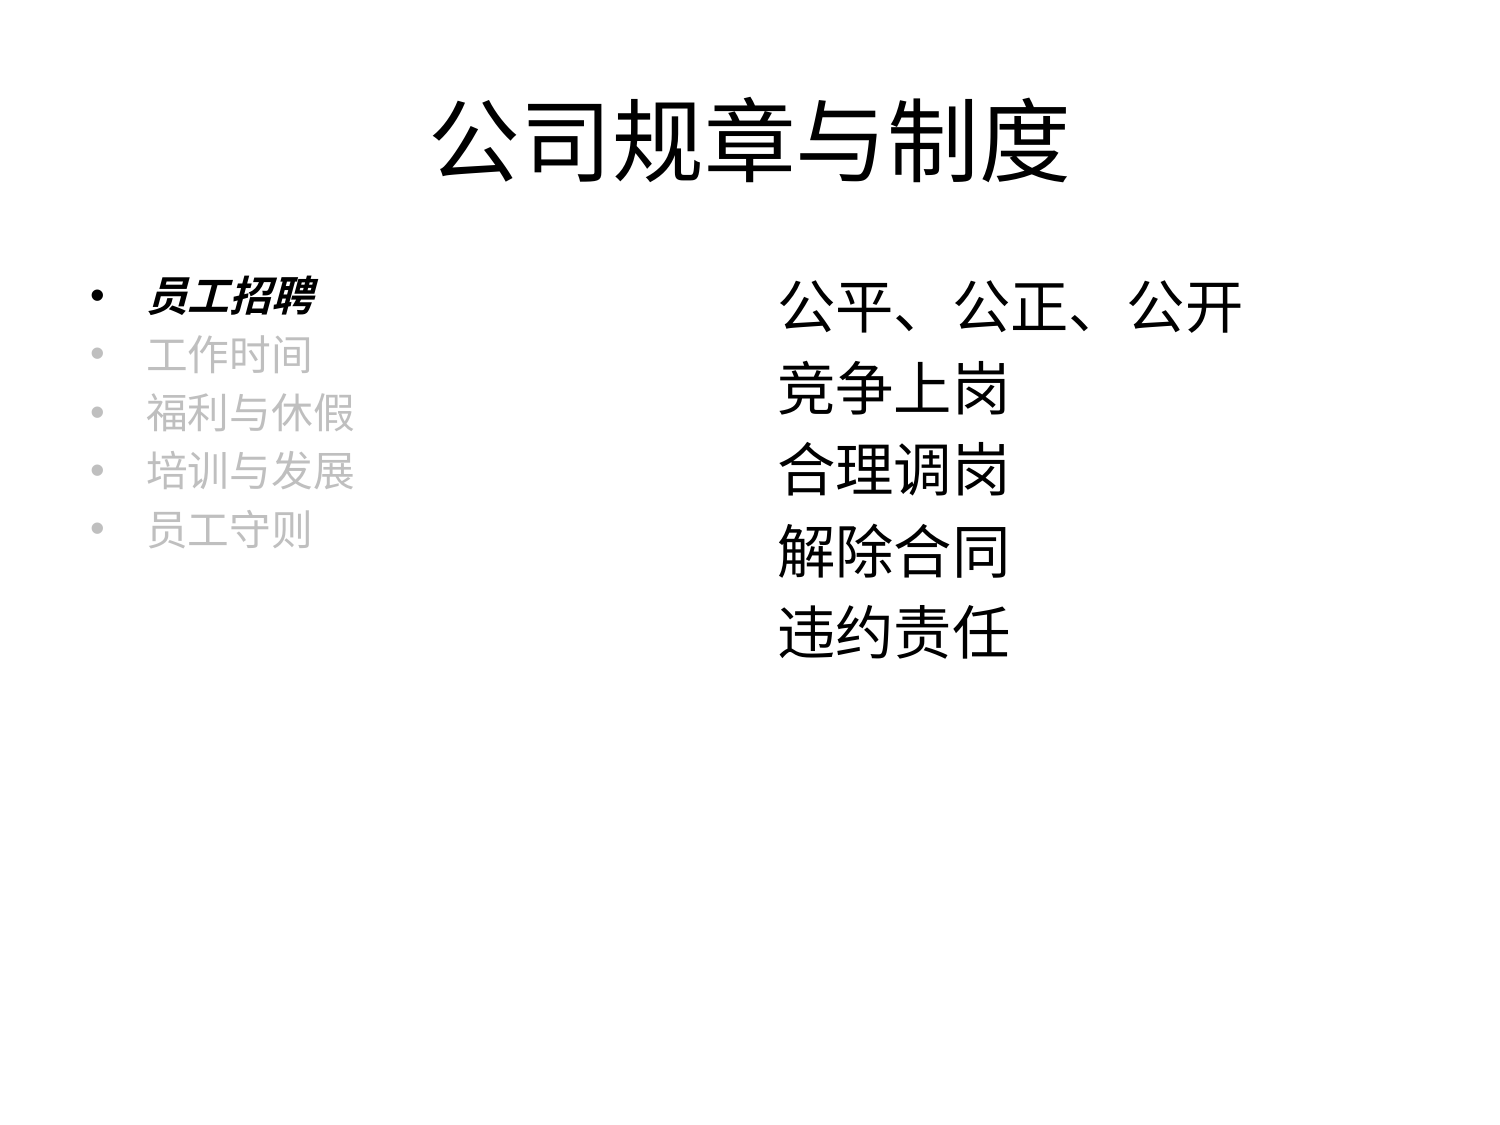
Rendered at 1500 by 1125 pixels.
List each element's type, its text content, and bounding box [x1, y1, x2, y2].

list 员工招聘 工作时间 福利与休假 培训与发展 员工守则 [75, 262, 738, 1005]
list 公平、公正、公开 竞争上岗 合理调岗 解除合同 违约责任 [762, 262, 1425, 1005]
title 公司规章与制度 [75, 45, 1425, 233]
